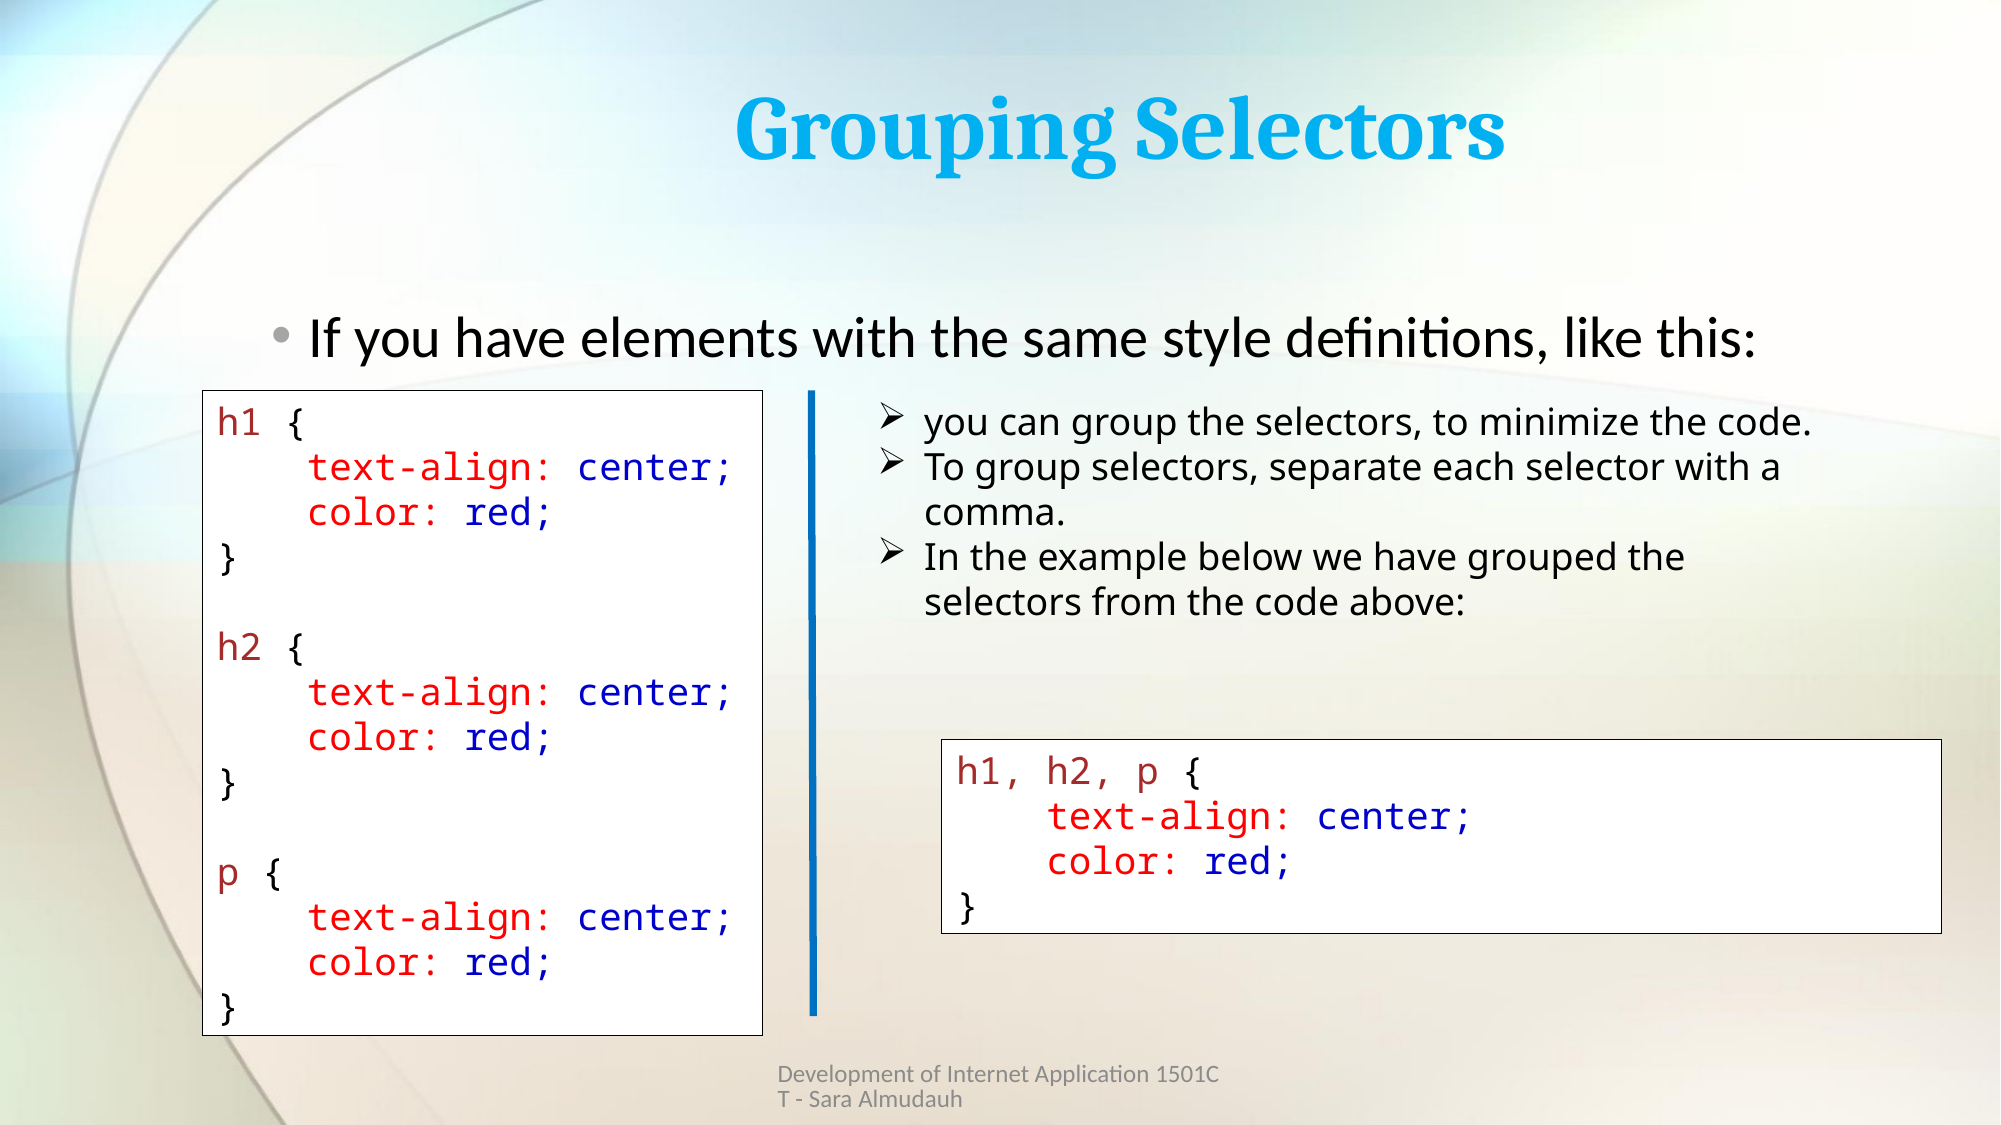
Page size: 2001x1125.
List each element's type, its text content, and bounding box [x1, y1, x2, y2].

title Grouping Selectors [381, 59, 1863, 186]
text_box h1, h2, p { text-align: center; color: red; } [941, 739, 1942, 934]
text_box you can group the selectors, to minimize the code. To group selectors, separate each selector with a comma. In the example below we have grouped the selectors from the code above: [862, 390, 1863, 631]
list If you have elements with the same style definitions, like this: [256, 299, 1863, 391]
picture [0, 0, 2001, 1125]
text_box h1 { text-align: center; color: red; } h2 { text-align: center; color: red; } p { text-align: center; color: red; } [202, 390, 763, 1036]
footer Development of Internet Application 1501CT - Sara Almudauh [762, 1042, 1238, 1103]
